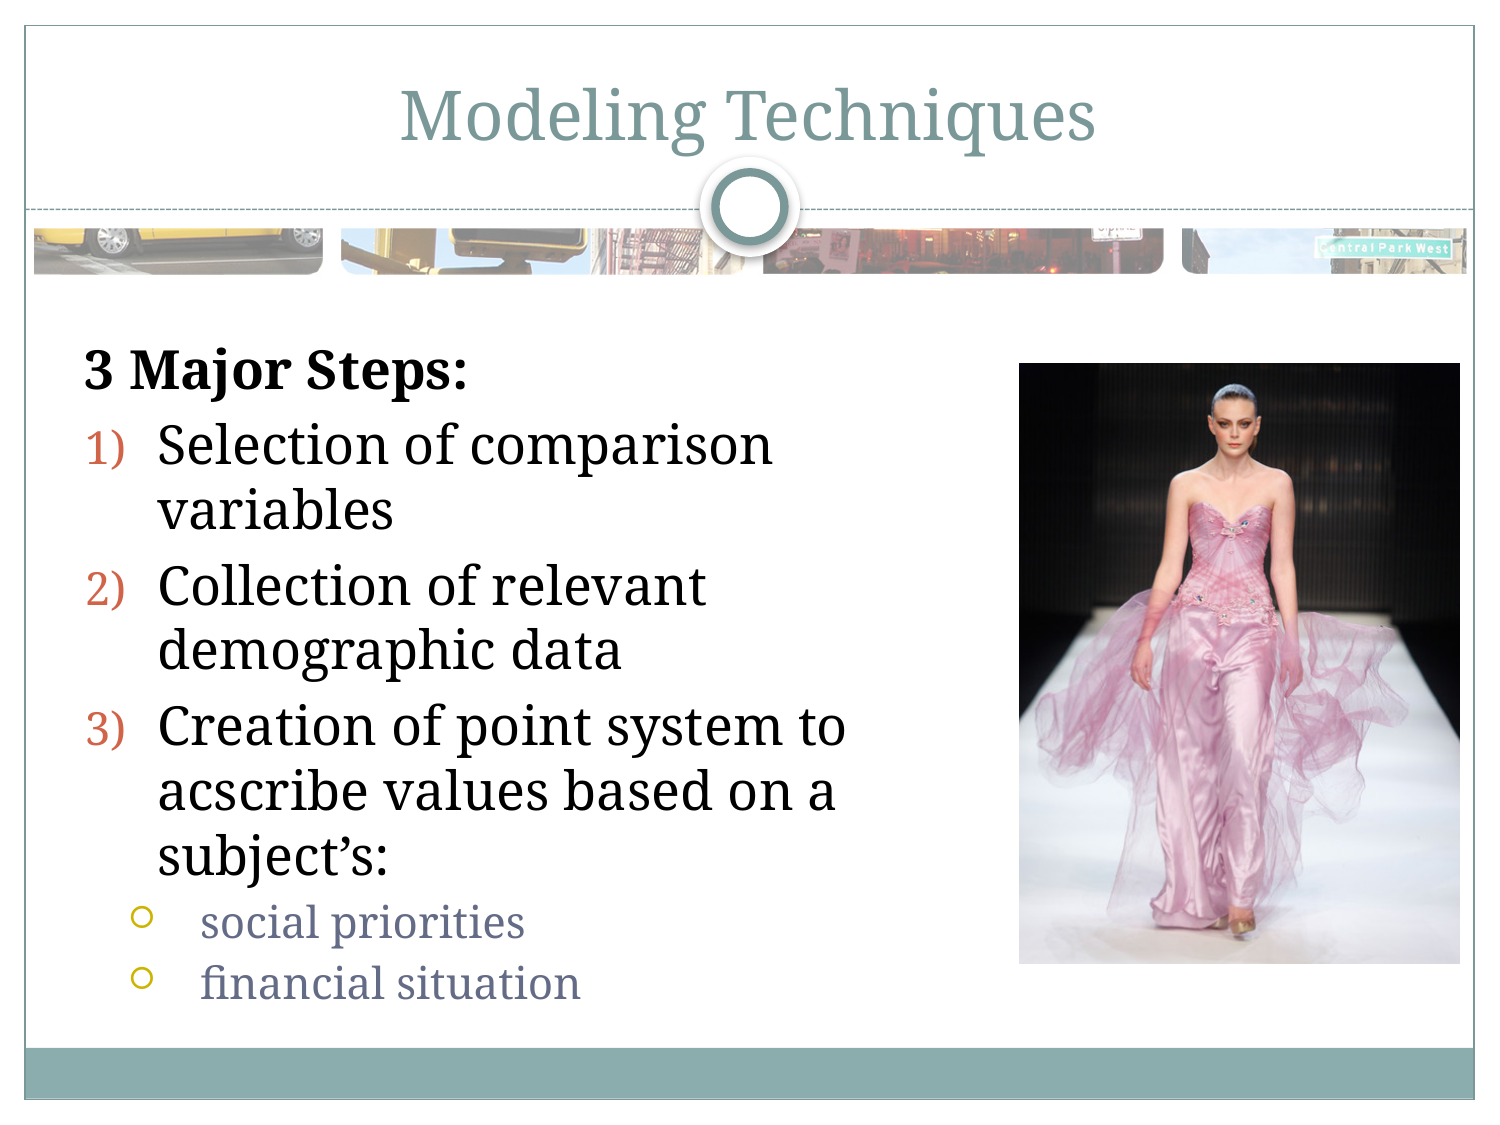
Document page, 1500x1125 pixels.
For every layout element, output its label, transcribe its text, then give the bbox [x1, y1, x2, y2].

title Modeling Techniques [49, 37, 1450, 162]
picture [1019, 362, 1461, 964]
list 3 Major Steps: Selection of comparison variables Collection of relevant demographic data Creation of point system to acscribe values based on a subject’s: social priorities financial situation [70, 328, 1008, 1020]
